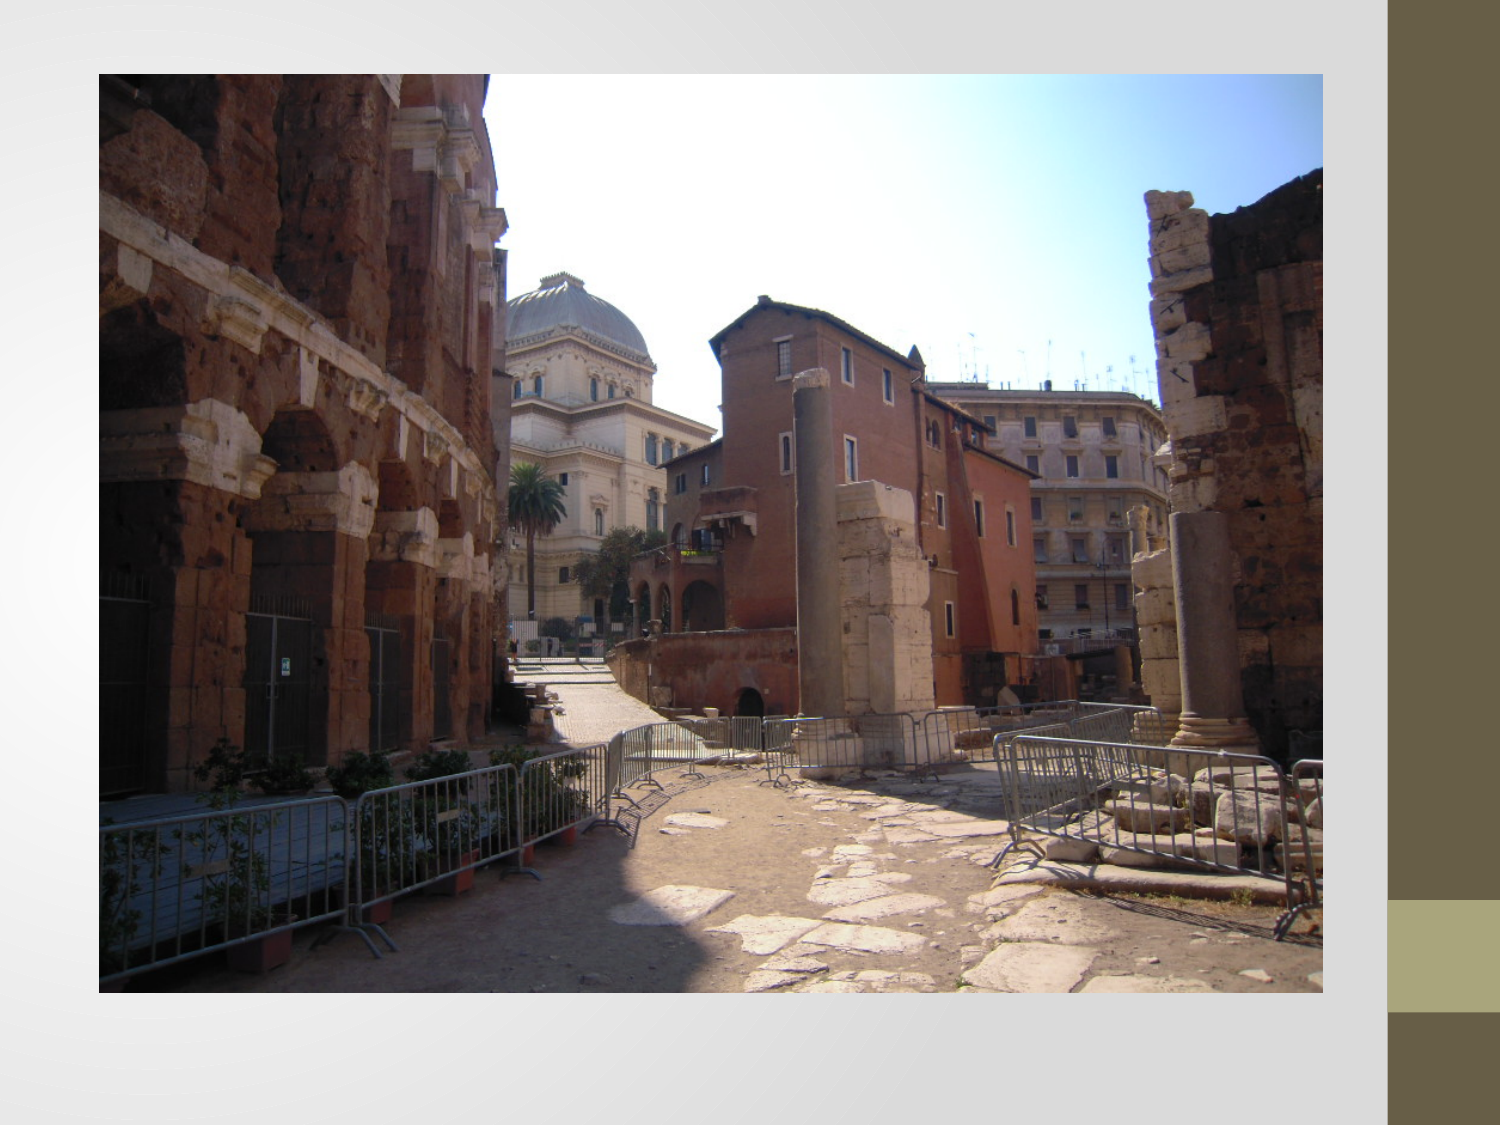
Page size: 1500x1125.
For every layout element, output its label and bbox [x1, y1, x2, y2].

picture [99, 74, 1324, 993]
